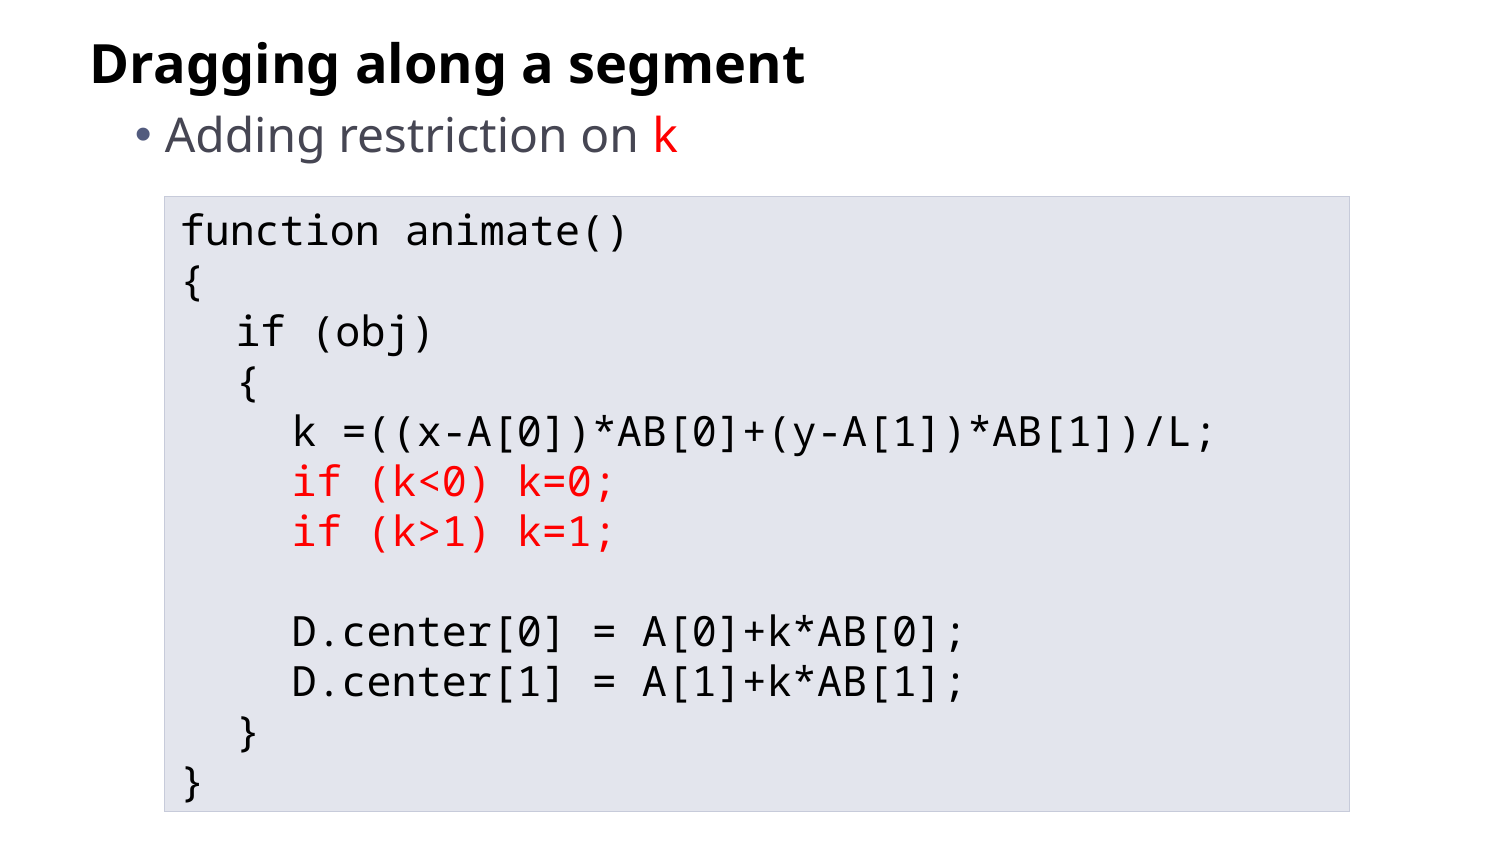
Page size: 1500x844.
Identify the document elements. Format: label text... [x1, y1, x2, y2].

list Dragging along a segment Adding restriction on k [75, 21, 1475, 835]
text_box function animate() { if (obj) { k =((x-A[0])*AB[0]+(y-A[1])*AB[1])/L; if (k<0) k=0; if (k>1) k=1; D.center[0] = A[0]+k*AB[0]; D.center[1] = A[1]+k*AB[1]; } } [164, 196, 1350, 812]
